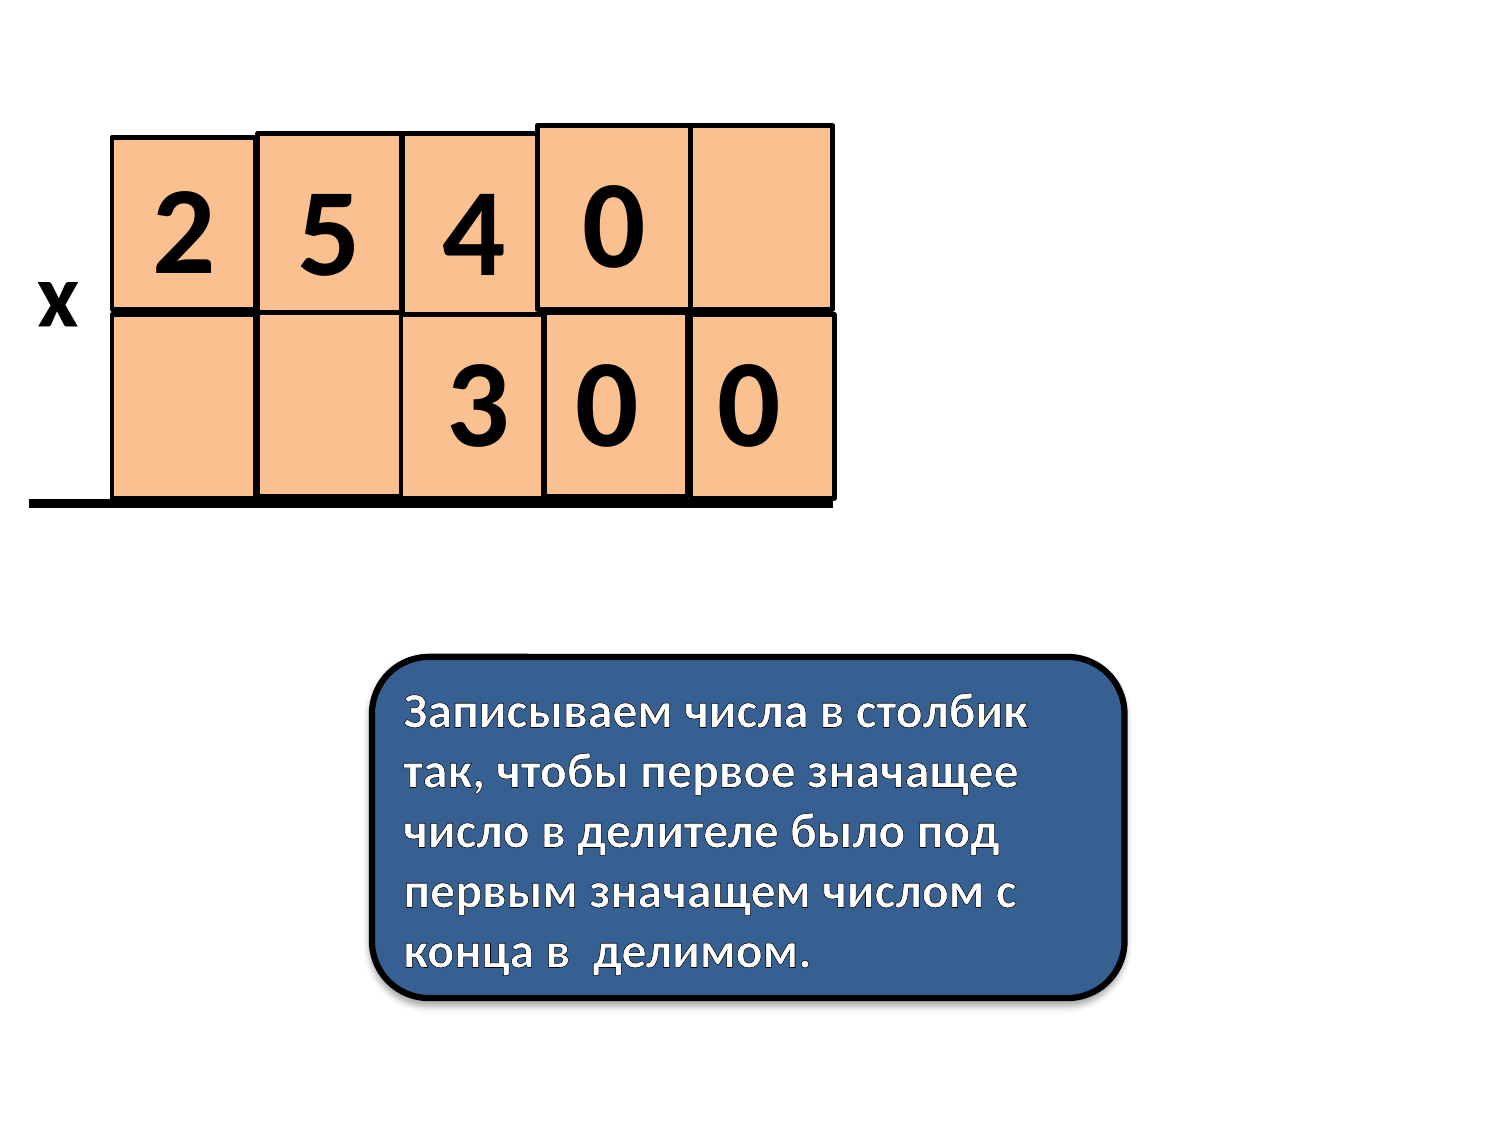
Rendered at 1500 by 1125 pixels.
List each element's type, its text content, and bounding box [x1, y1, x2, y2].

text_box 0 [702, 314, 797, 480]
text_box 0 [561, 314, 656, 480]
text_box Записываем числа в столбик так, чтобы первое значащее число в делителе было под первым значащем числом с конца в делимом. [369, 654, 1127, 1001]
text_box 5 [256, 131, 403, 310]
text_box [256, 310, 403, 498]
text_box 0 [535, 123, 689, 311]
text_box [110, 312, 258, 500]
text_box [398, 313, 546, 499]
text_box 4 [403, 131, 542, 313]
text_box [689, 123, 835, 311]
text_box [689, 312, 836, 500]
text_box х [64, 256, 94, 382]
text_box [542, 311, 690, 499]
text_box 3 [431, 314, 525, 480]
text_box 2 [110, 135, 258, 311]
